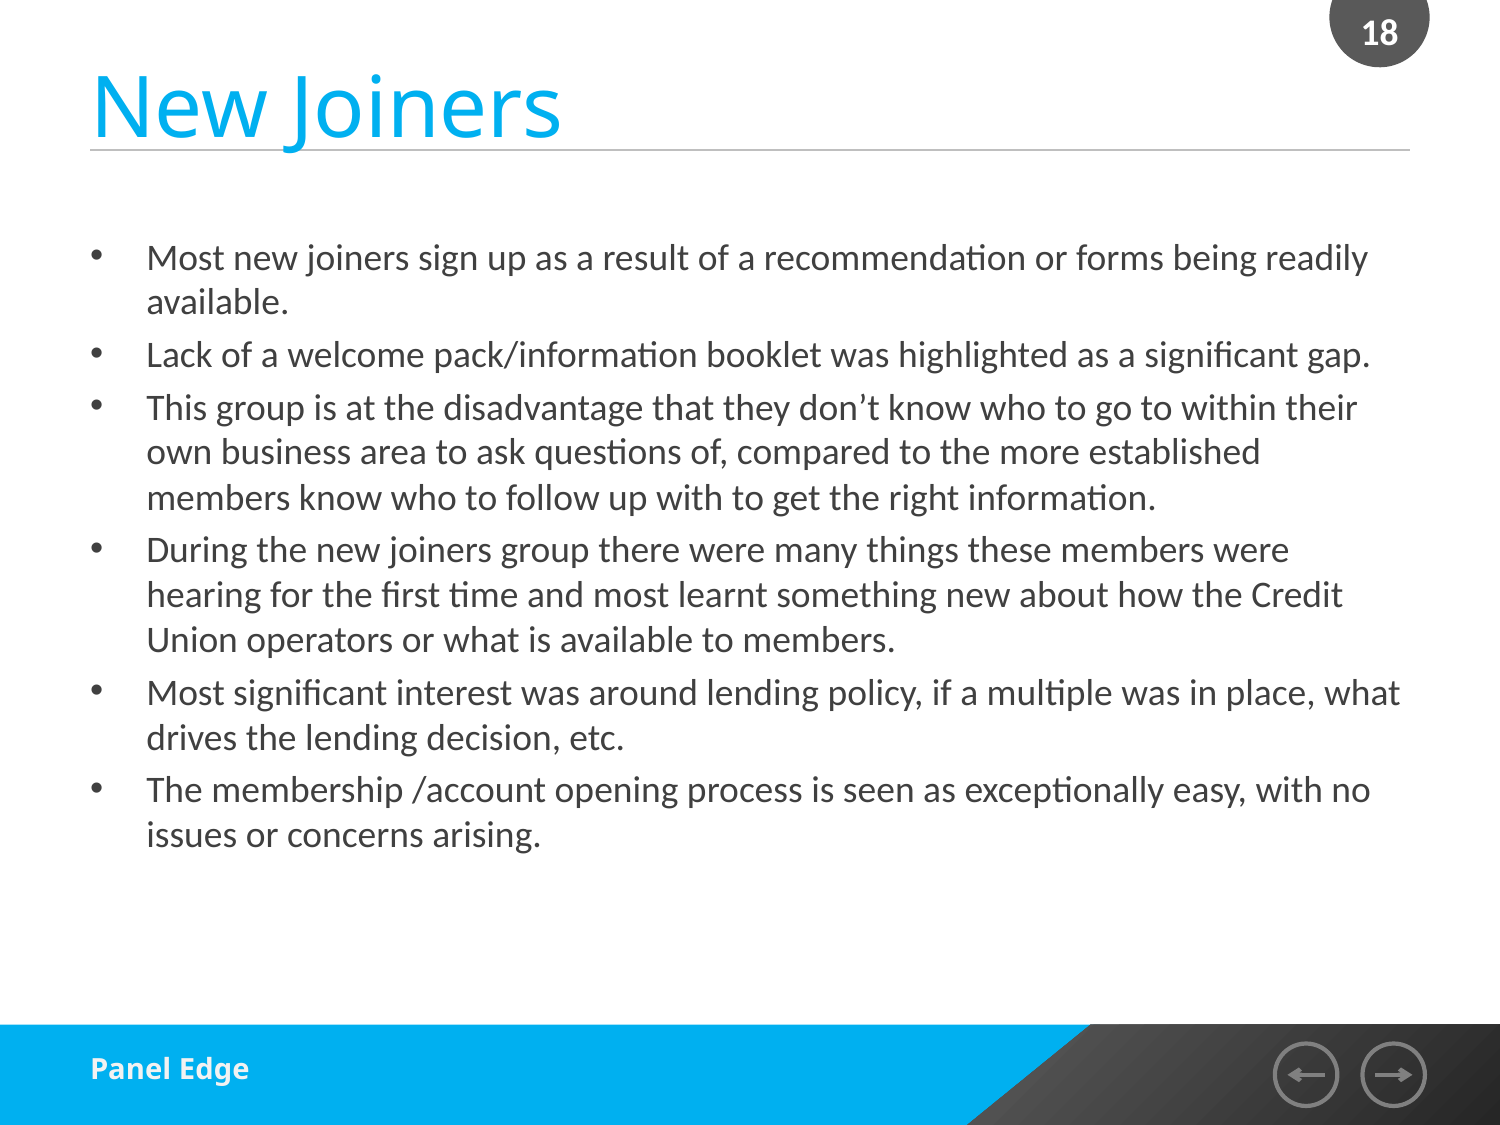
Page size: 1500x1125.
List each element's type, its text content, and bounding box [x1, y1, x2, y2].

title New Joiners [75, 45, 1425, 163]
slide_number 18 [1331, 0, 1428, 60]
footer Panel Edge [75, 1040, 550, 1100]
list Most new joiners sign up as a result of a recommendation or forms being readily available. Lack of a welcome pack/information booklet was highlighted as a significant gap. This group is at the disadvantage that they don’t know who to go to within their own business area to ask questions of, compared to the more established members know who to follow up with to get the right information. During the new joiners group there were many things these members were hearing for the first time and most learnt something new about how the Credit Union operators or what is available to members. Most significant interest was around lending policy, if a multiple was in place, what drives the lending decision, etc. The membership /account opening process is seen as exceptionally easy, with no issues or concerns arising. [75, 224, 1425, 968]
